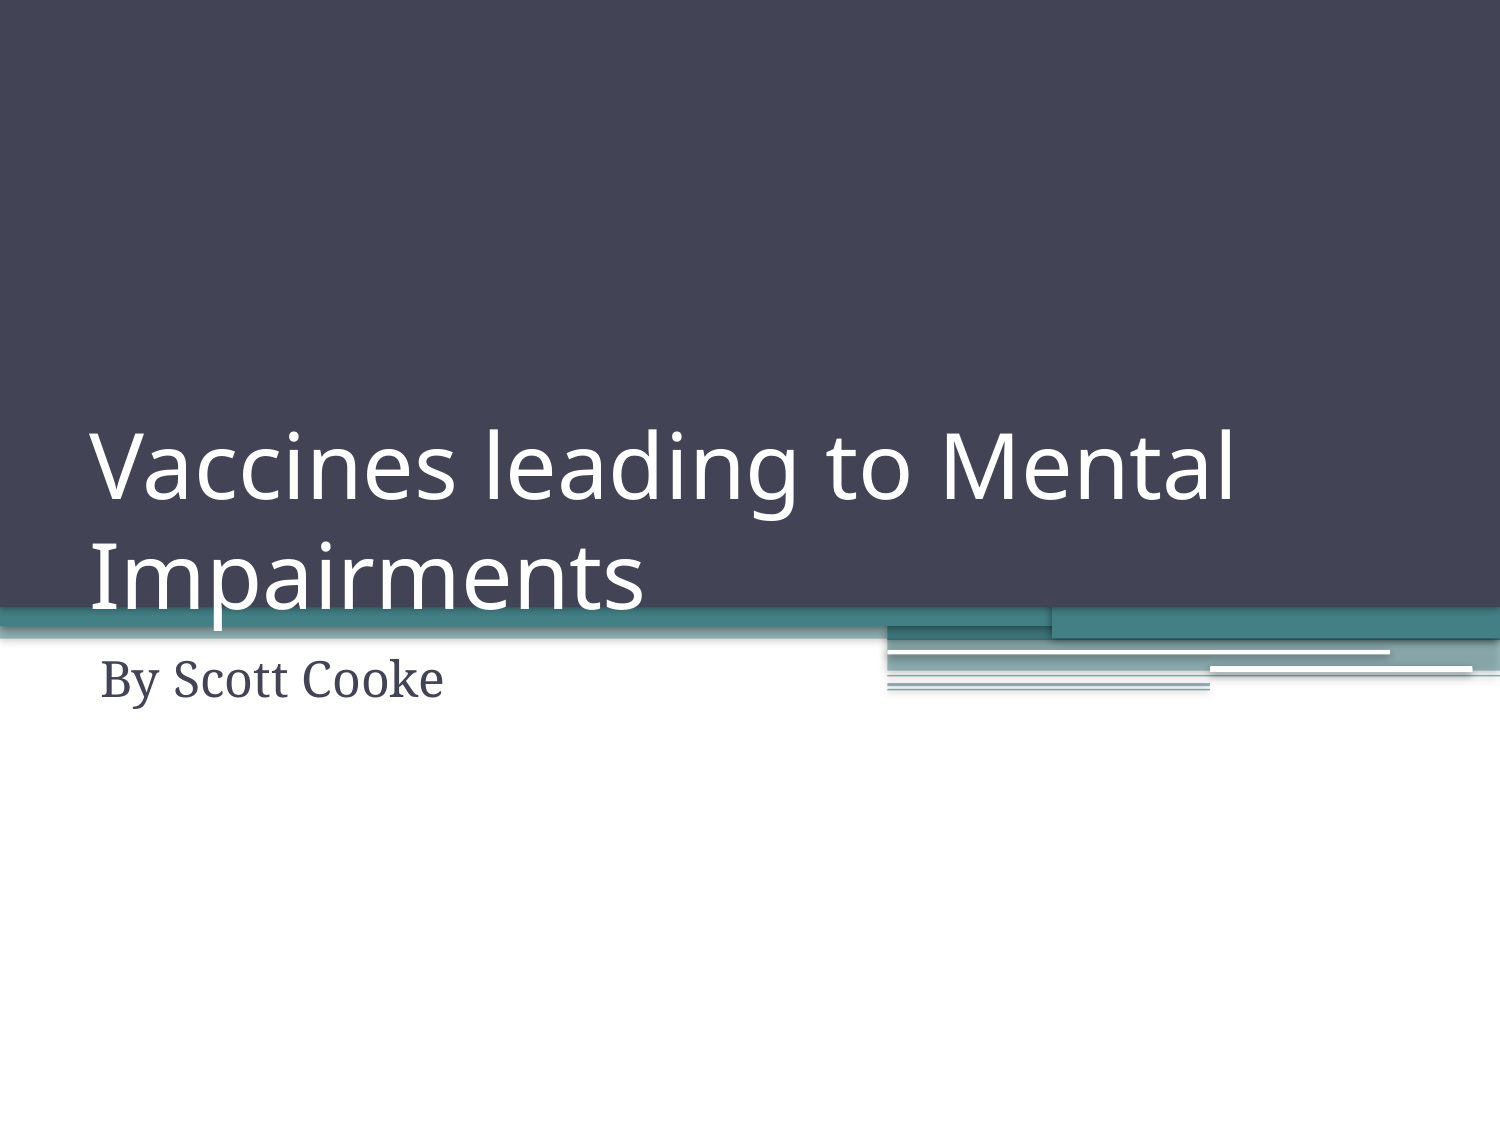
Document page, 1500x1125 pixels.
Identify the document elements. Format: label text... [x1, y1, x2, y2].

subtitle By Scott Cooke [75, 639, 888, 928]
title Vaccines leading to Mental Impairments [75, 394, 1463, 636]
